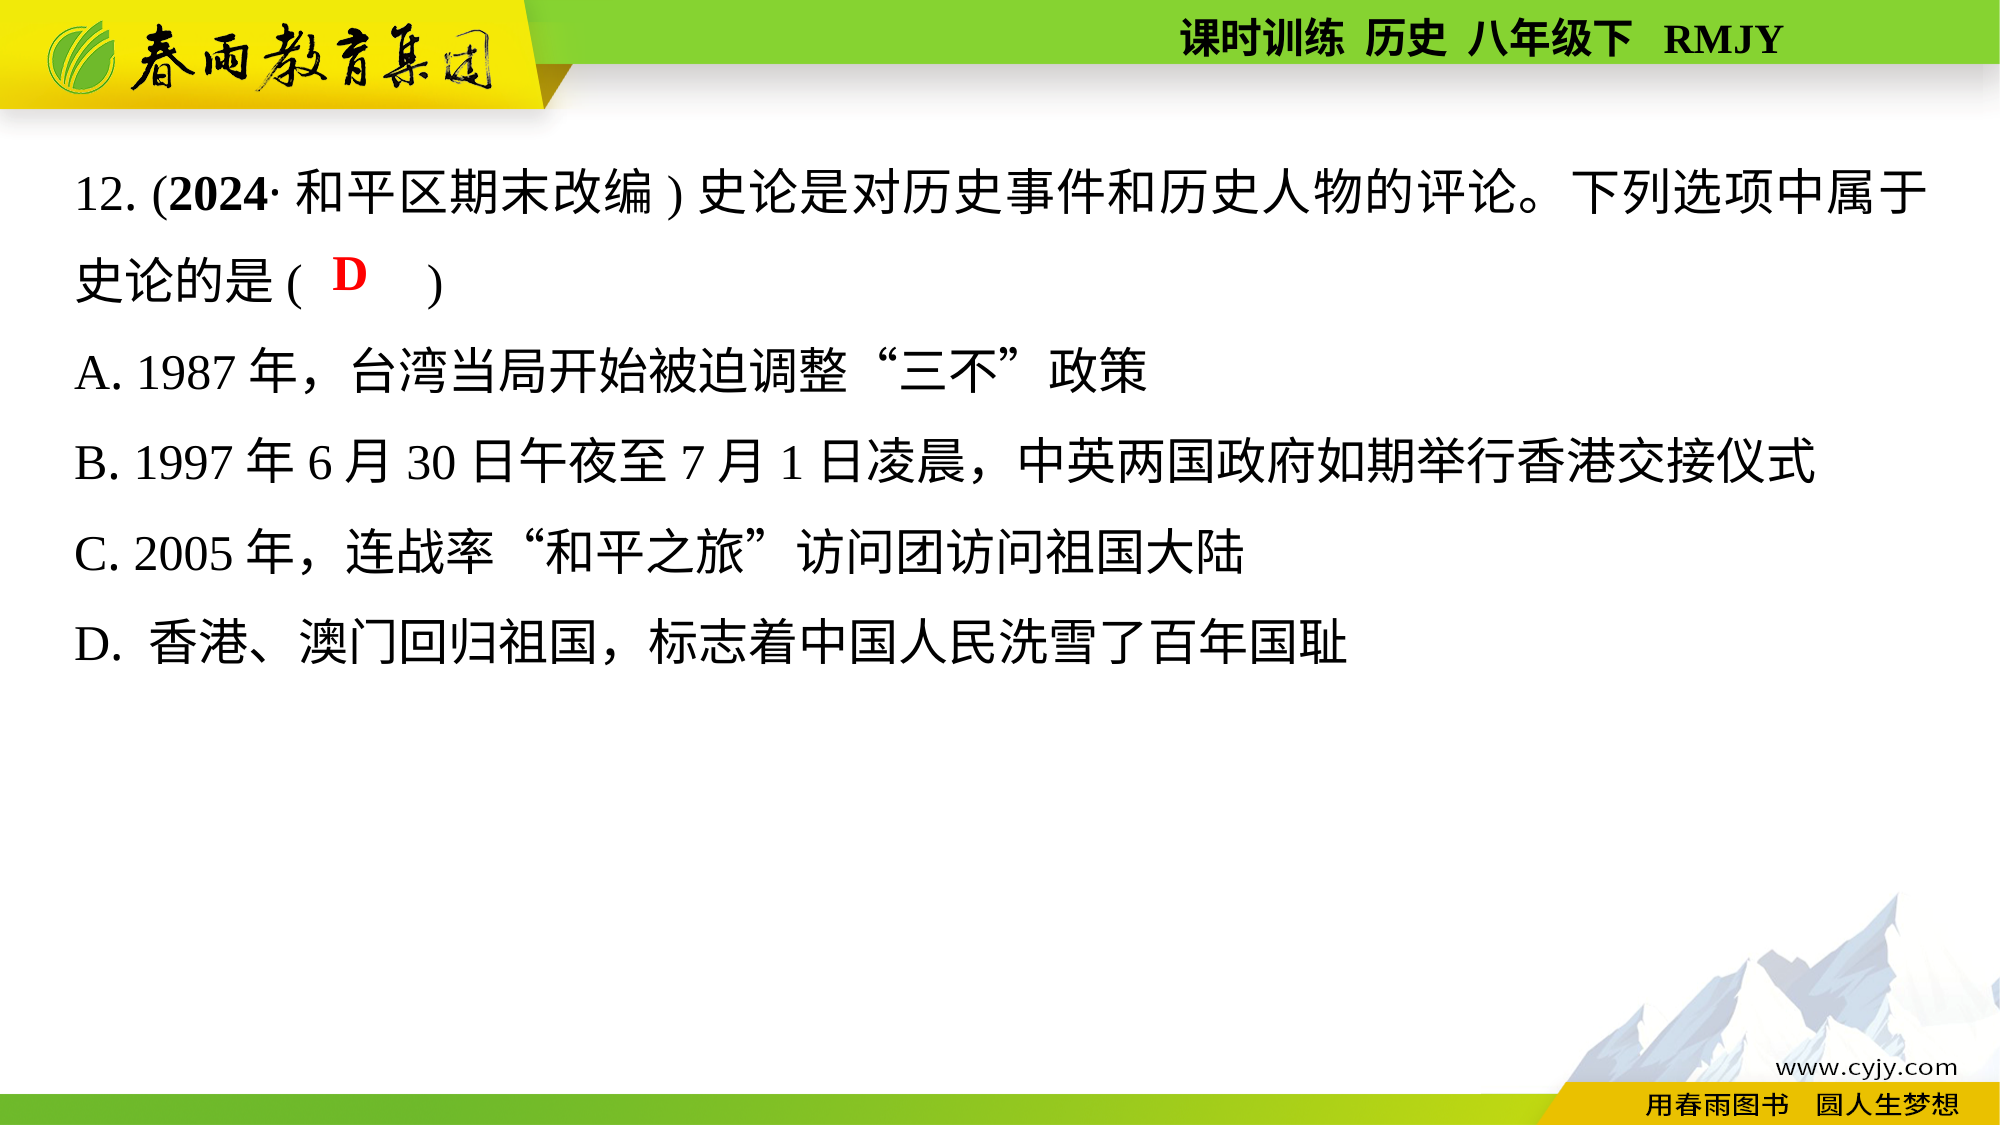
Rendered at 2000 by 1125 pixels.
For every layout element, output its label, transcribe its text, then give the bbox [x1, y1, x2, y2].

text_box D [317, 233, 384, 308]
list 12. (2024·和平区期末改编)史论是对历史事件和历史人物的评论。下列选项中属于史论的是( ) A. 1987年，台湾当局开始被迫调整“三不”政策 B. 1997年6月30日午夜至7月1日凌晨，中英两国政府如期举行香港交接仪式 C. 2005年，连战率“和平之旅”访问团访问祖国大陆 D. 香港、澳门回归祖国，标志着中国人民洗雪了百年国耻 [59, 122, 1944, 672]
picture [0, 0, 2000, 1125]
